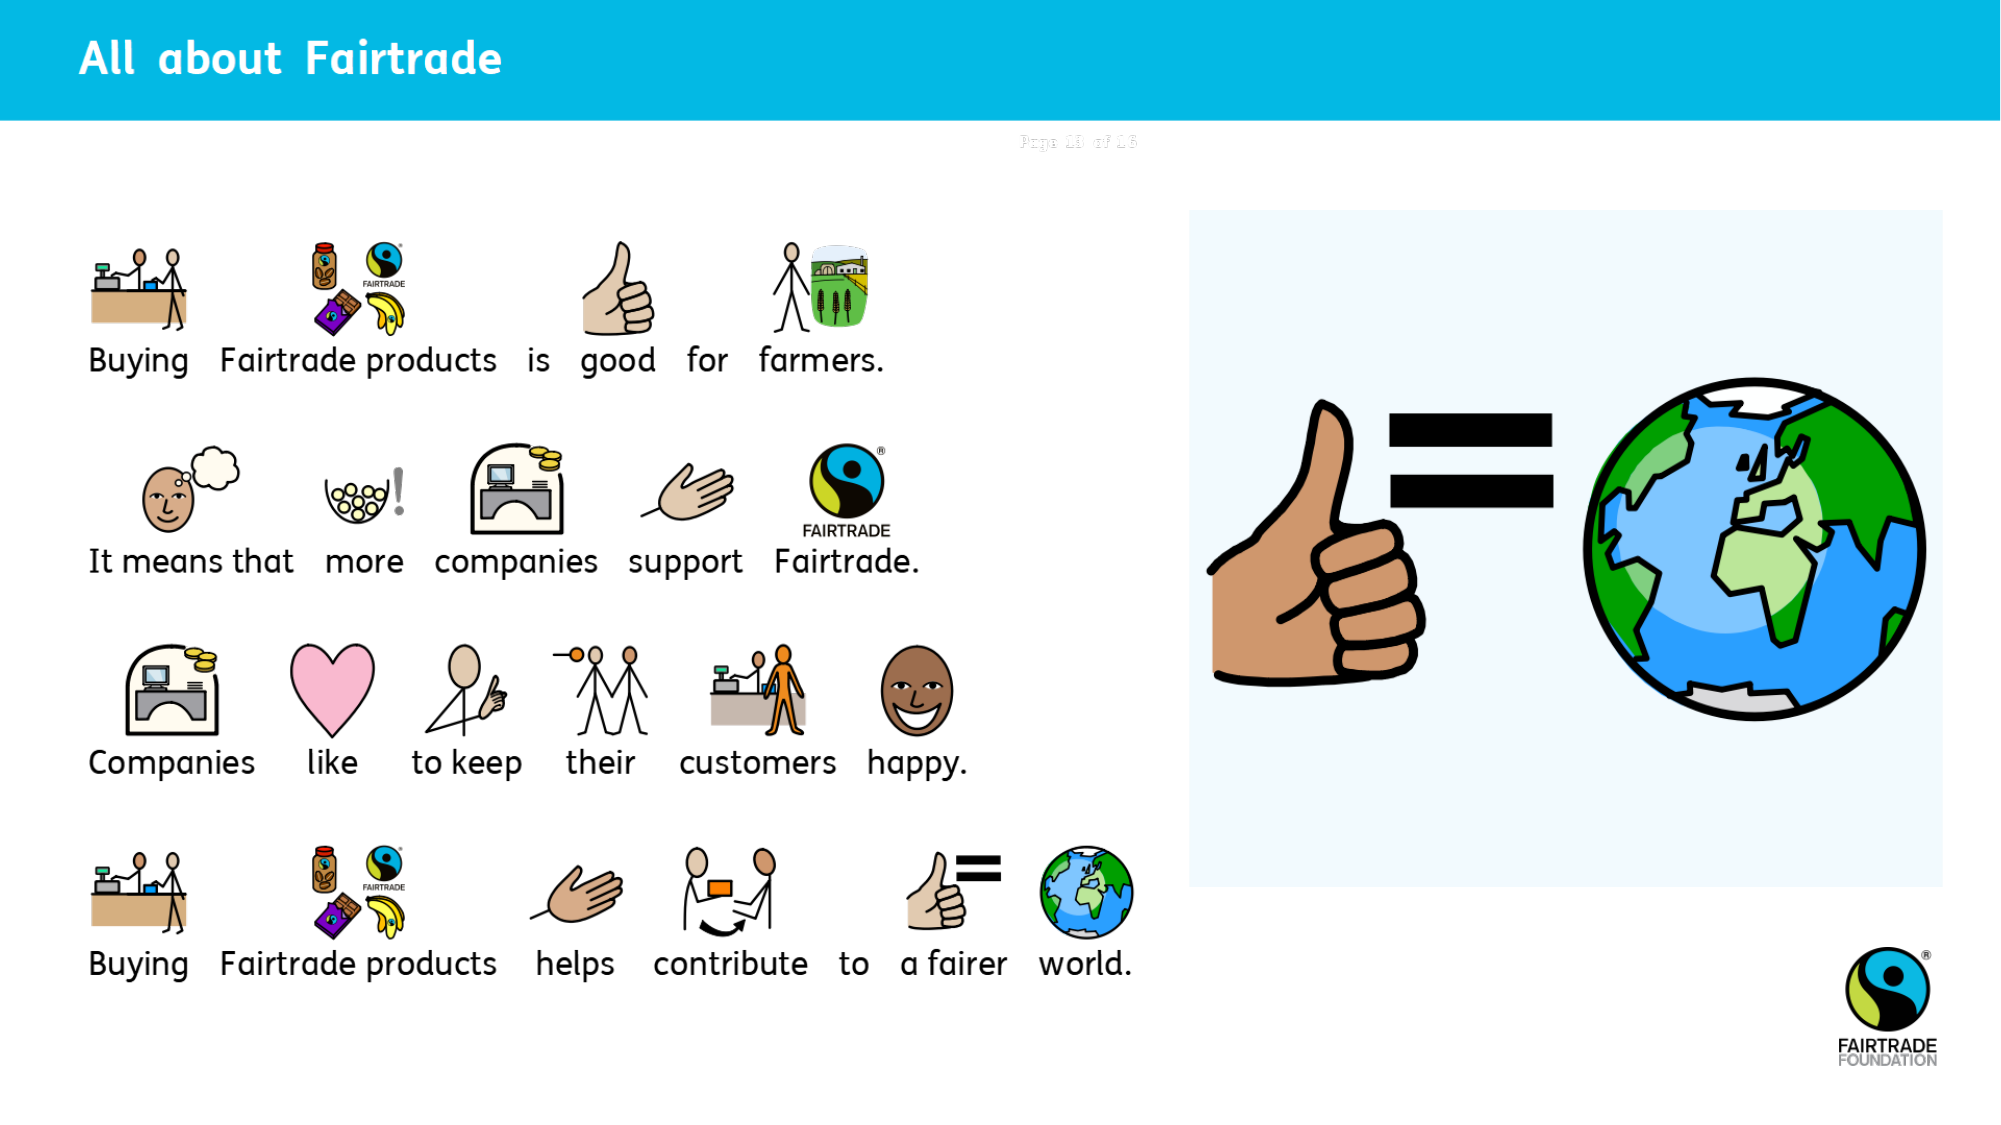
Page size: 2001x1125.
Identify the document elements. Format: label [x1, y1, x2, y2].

picture [371, 43, 404, 74]
picture [80, 41, 108, 74]
picture [896, 121, 1149, 178]
picture [408, 51, 422, 74]
picture [264, 43, 281, 74]
picture [308, 41, 328, 74]
picture [125, 40, 134, 74]
picture [188, 40, 235, 74]
picture [1839, 947, 1938, 1066]
picture [425, 51, 446, 74]
picture [360, 51, 366, 74]
picture [479, 51, 501, 74]
picture [159, 51, 181, 74]
picture [331, 51, 353, 74]
picture [452, 40, 475, 74]
picture [360, 39, 367, 45]
picture [111, 40, 120, 74]
picture [239, 51, 261, 74]
picture [58, 210, 1943, 1049]
